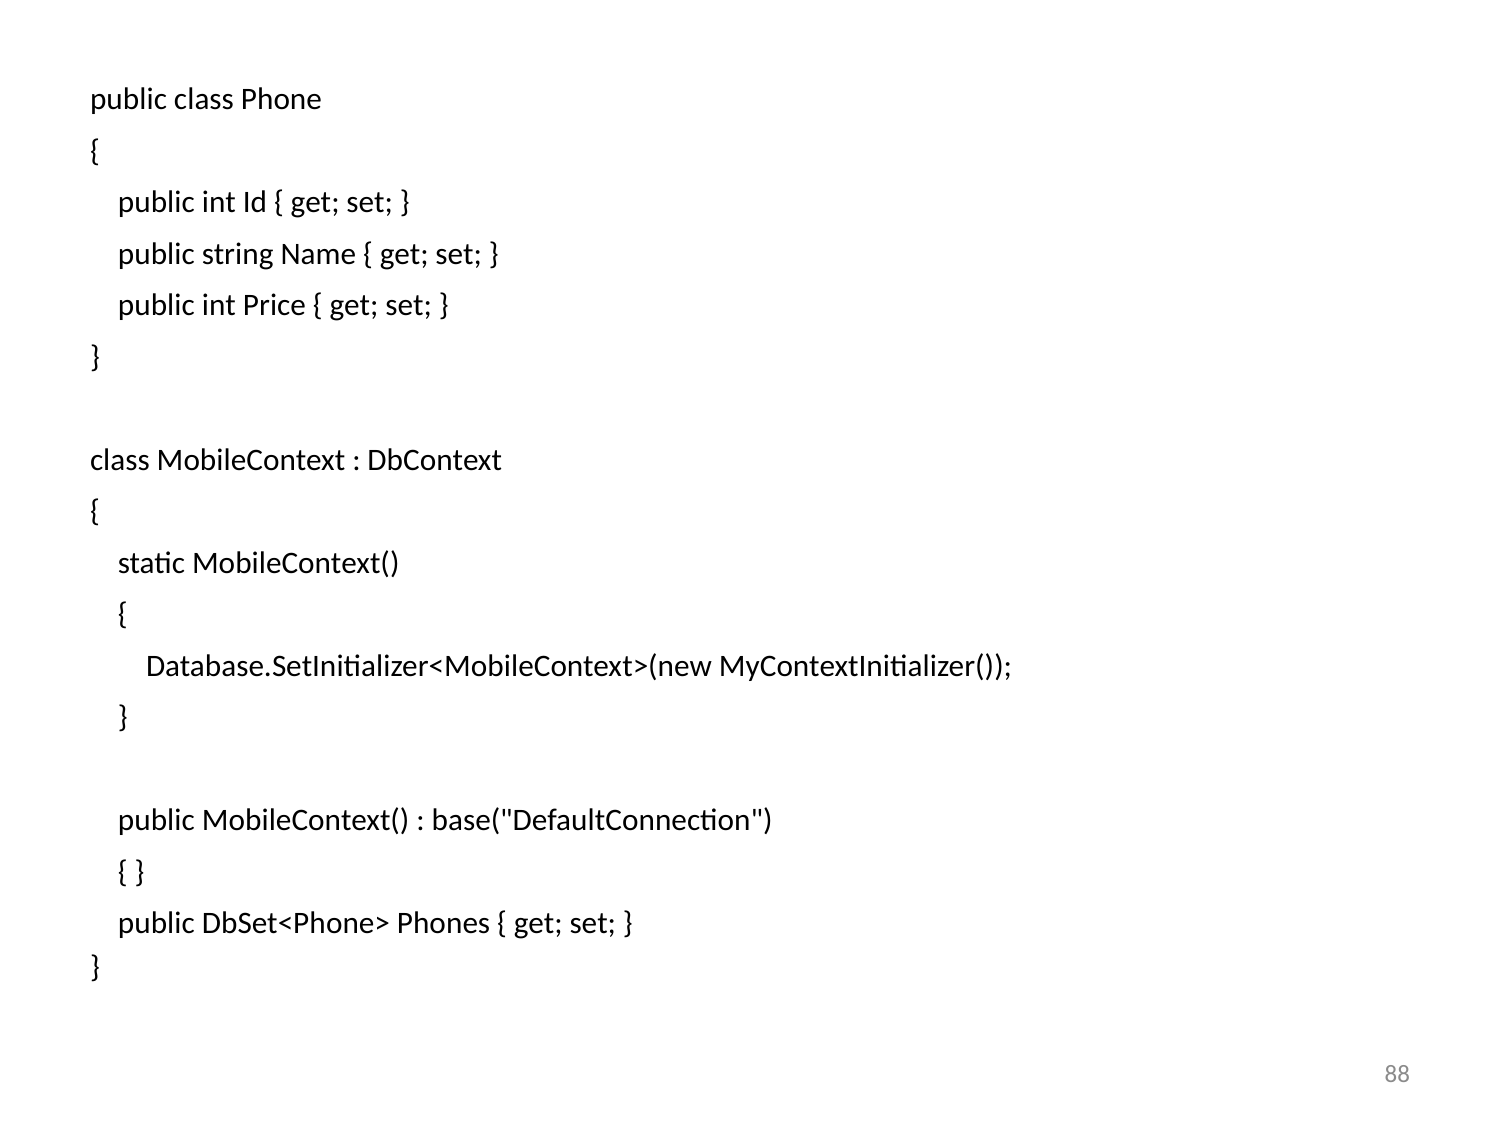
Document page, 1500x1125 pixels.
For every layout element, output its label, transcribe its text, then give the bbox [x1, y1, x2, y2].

slide_number 88 [1074, 1042, 1425, 1103]
list public class Phone { public int Id { get; set; } public string Name { get; set; } public int Price { get; set; } } class MobileContext : DbContext { static MobileContext() { Database.SetInitializer<MobileContext>(new MyContextInitializer()); } public MobileContext() : base("DefaultConnection") { } public DbSet<Phone> Phones { get; set; } } [75, 70, 1425, 1005]
